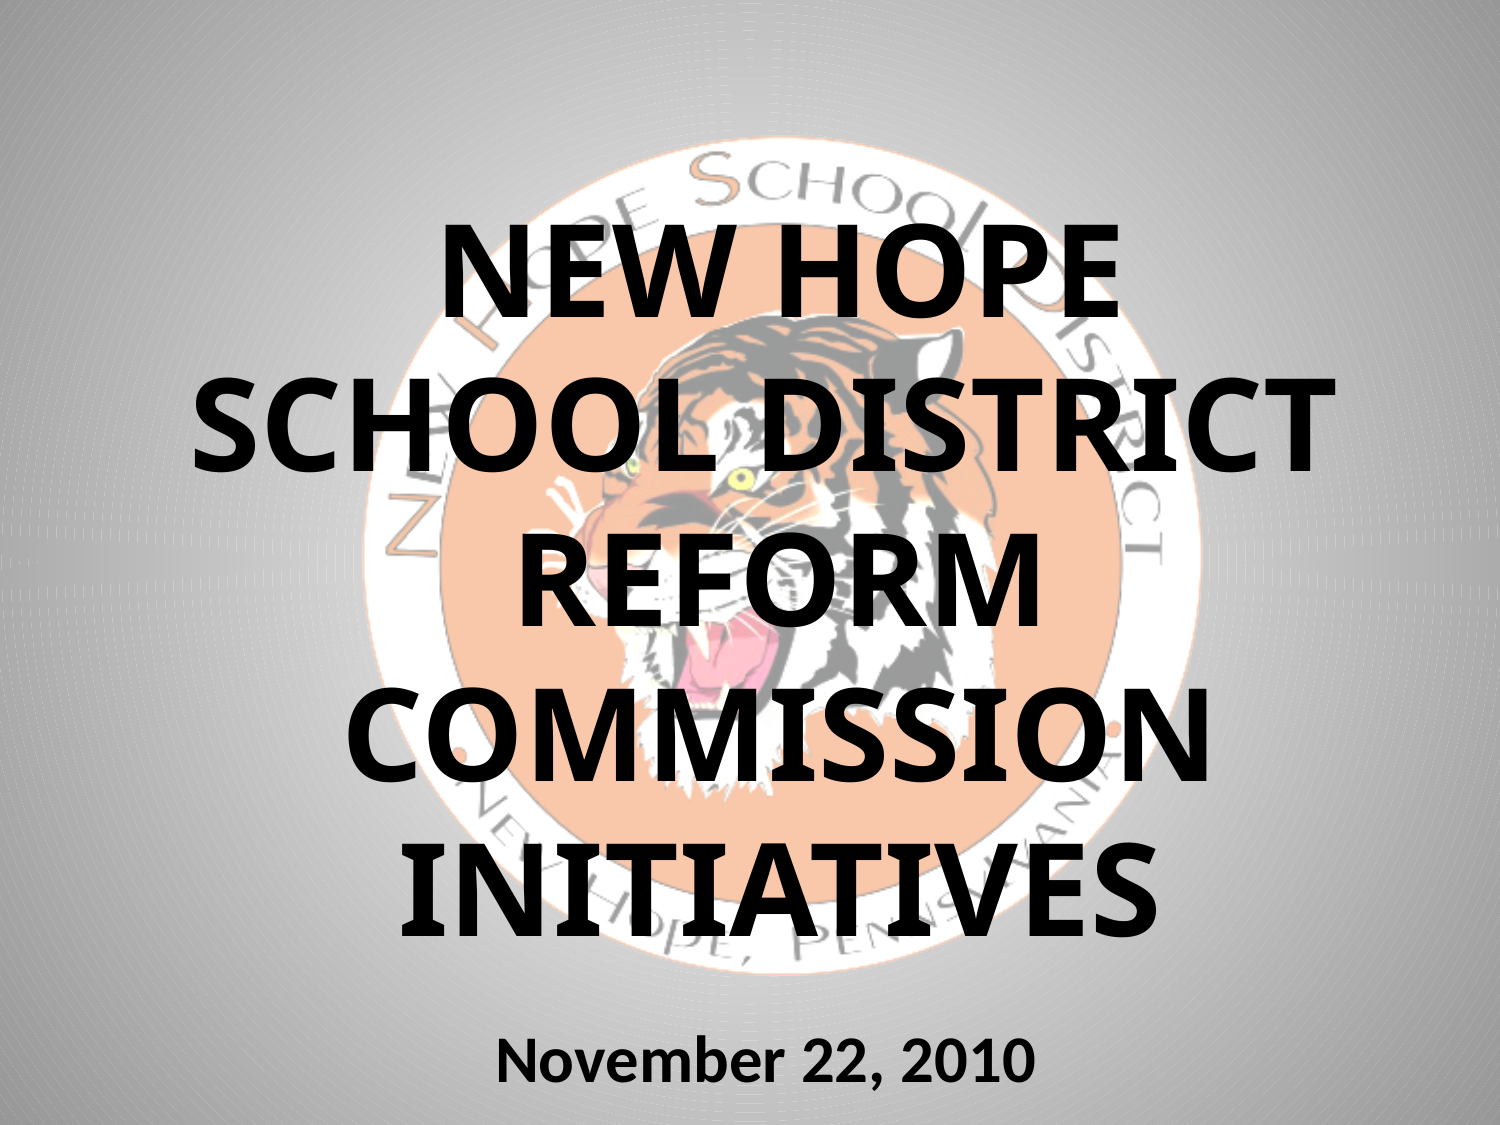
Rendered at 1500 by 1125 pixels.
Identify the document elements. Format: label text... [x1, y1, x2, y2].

text_box NEW HOPE SCHOOL DISTRICT REFORM COMMISSION INITIATIVES [1243, 180, 1423, 970]
picture [262, 0, 1238, 1125]
text_box NEW HOPE SCHOOL DISTRICT REFORM COMMISSION INITIATIVES [138, 180, 257, 970]
